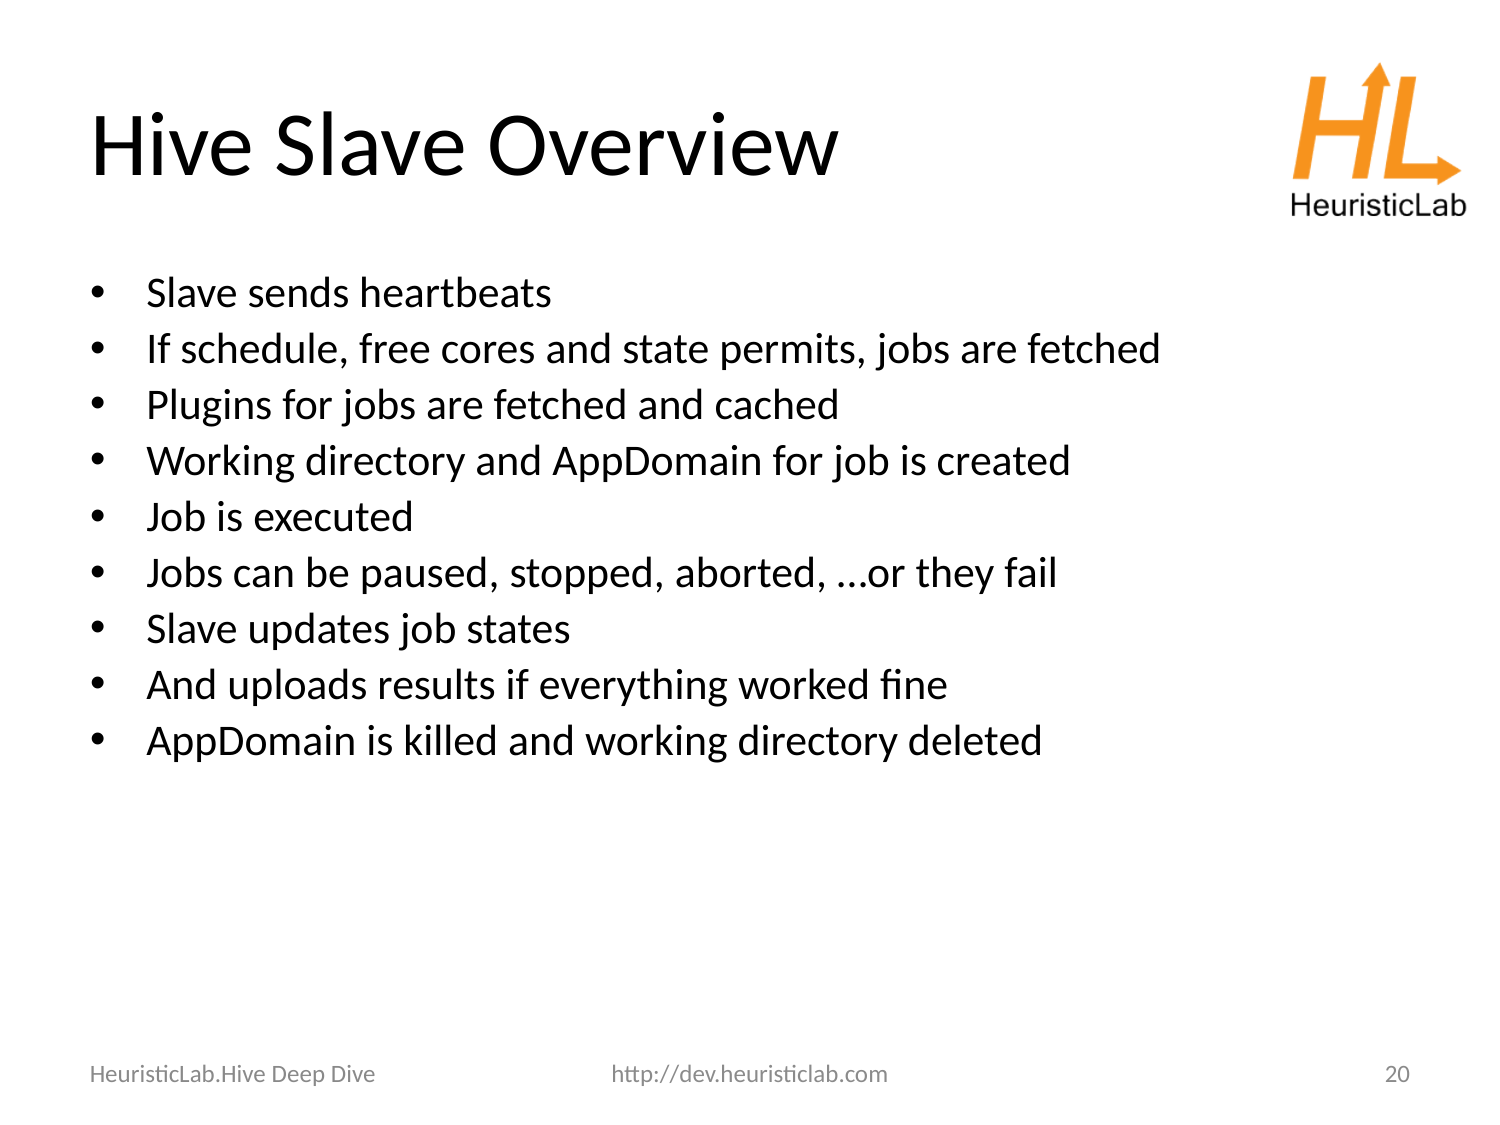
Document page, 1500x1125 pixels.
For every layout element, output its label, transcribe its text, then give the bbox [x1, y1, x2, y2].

text_box HeuristicLab.Hive Deep Dive [75, 1042, 425, 1103]
list Slave sends heartbeats If schedule, free cores and state permits, jobs are fetched Plugins for jobs are fetched and cached Working directory and AppDomain for job is created Job is executed Jobs can be paused, stopped, aborted, …or they fail Slave updates job states And uploads results if everything worked fine AppDomain is killed and working directory deleted [74, 262, 1426, 1006]
title Hive Slave Overview [74, 44, 1282, 233]
picture [1281, 27, 1474, 244]
text_box 20 [1074, 1042, 1425, 1103]
text_box http://dev.heuristiclab.com [512, 1042, 988, 1103]
